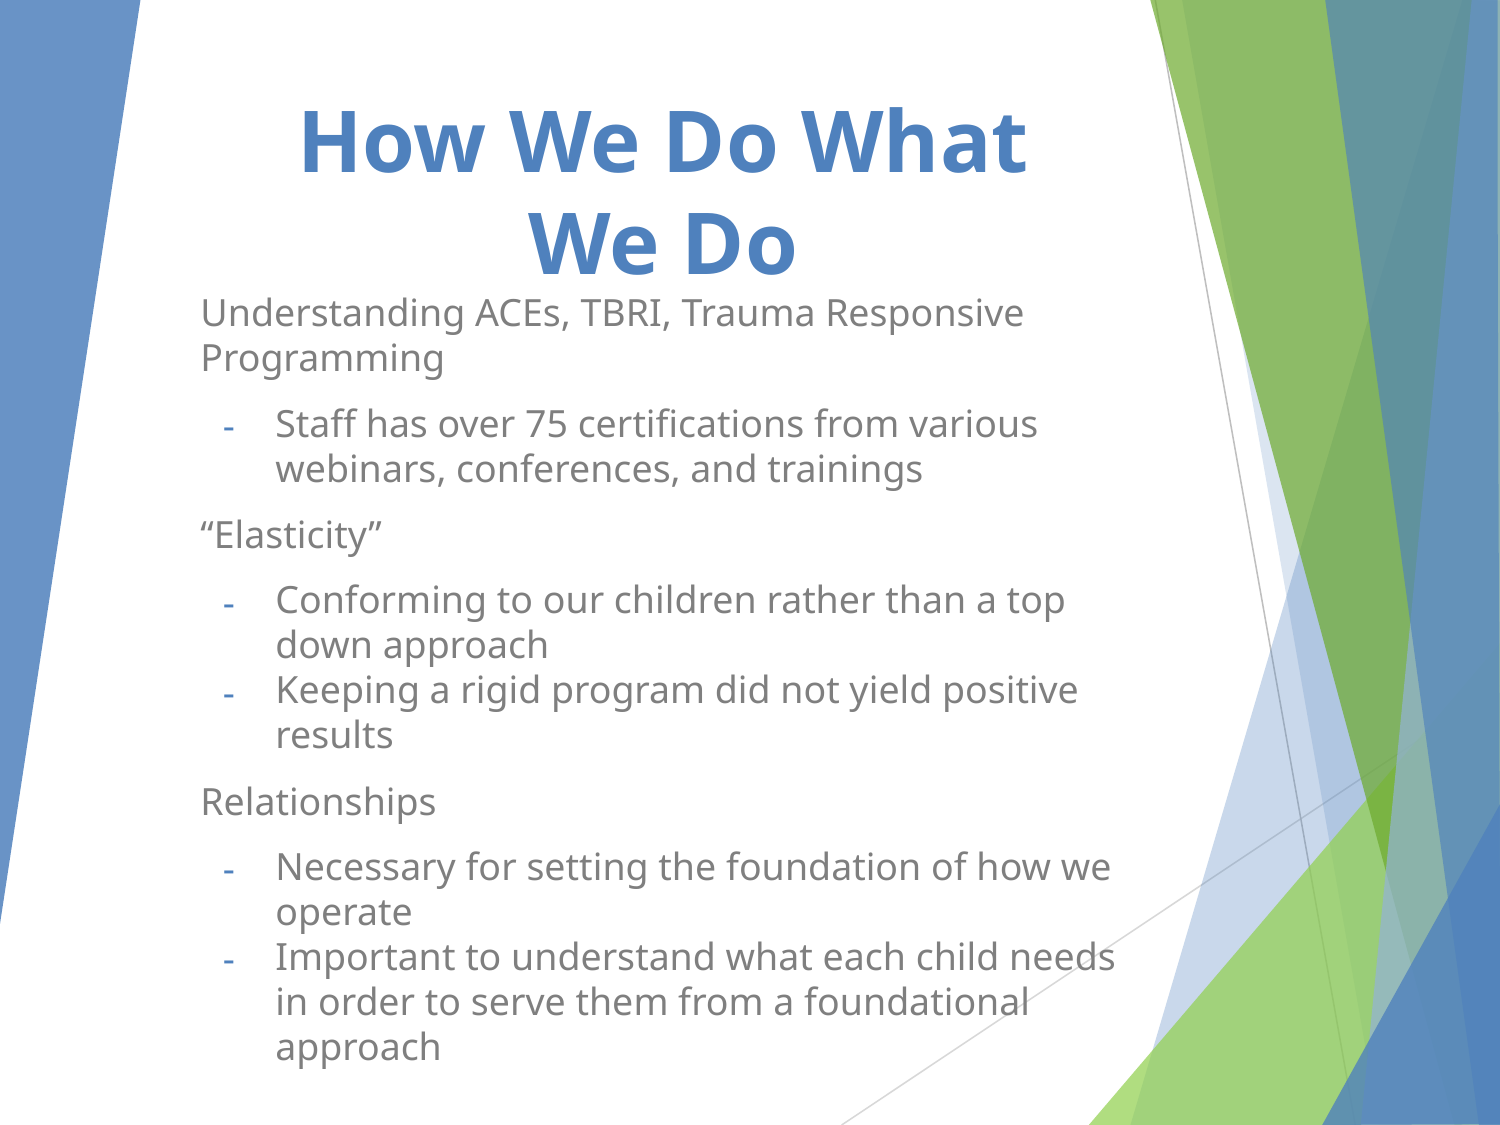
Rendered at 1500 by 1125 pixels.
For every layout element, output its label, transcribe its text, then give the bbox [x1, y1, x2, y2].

title How We Do What We Do [266, 29, 1061, 281]
subtitle Understanding ACEs, TBRI, Trauma Responsive Programming Staff has over 75 certifications from various webinars, conferences, and trainings “Elasticity” Conforming to our children rather than a top down approach Keeping a rigid program did not yield positive results Relationships Necessary for setting the foundation of how we operate Important to understand what each child needs in order to serve them from a foundational approach [185, 281, 1142, 1065]
